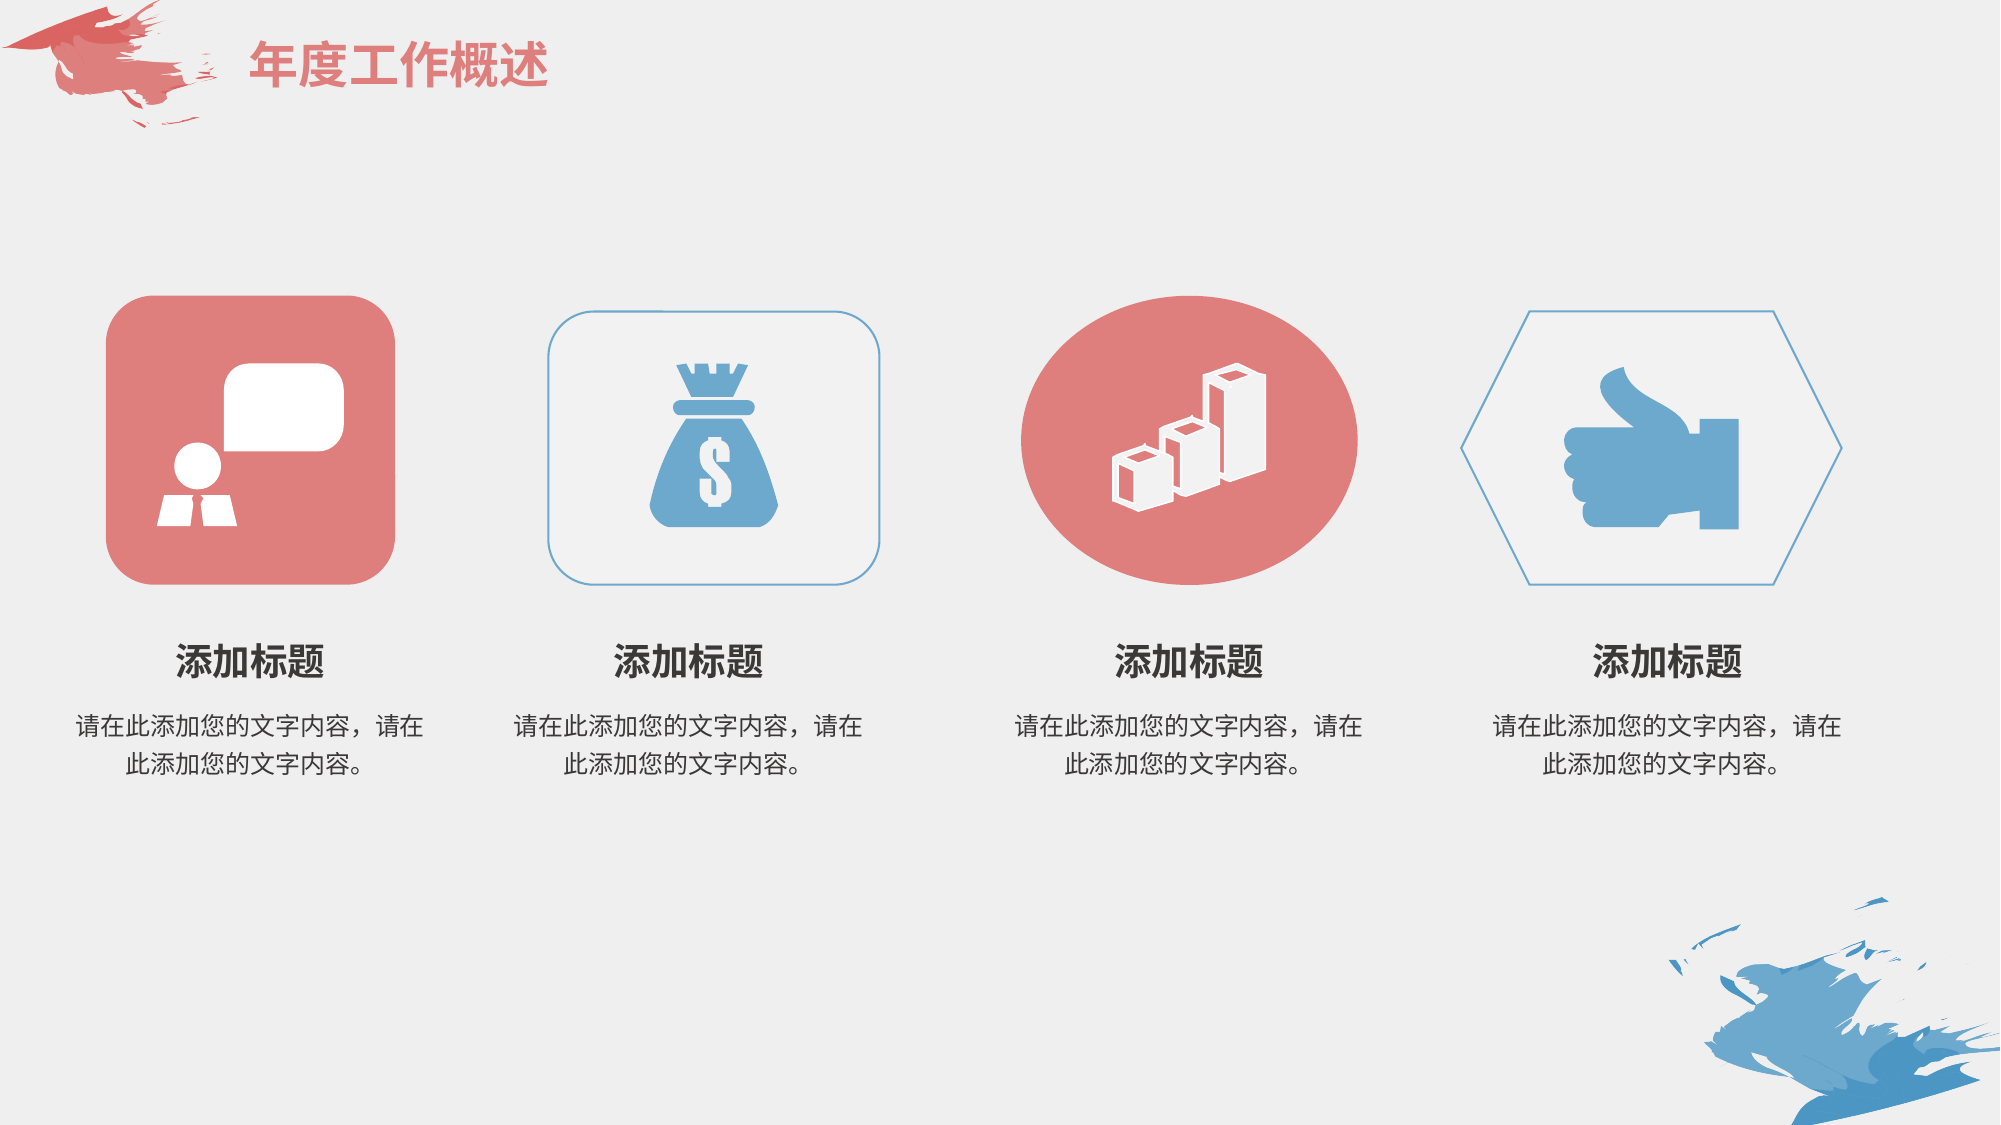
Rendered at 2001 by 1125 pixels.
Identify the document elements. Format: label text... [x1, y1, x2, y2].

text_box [548, 311, 880, 585]
text_box 请在此添加您的文字内容，请在此添加您的文字内容。 [498, 693, 880, 787]
text_box 添加标题 [1577, 630, 1759, 691]
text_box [105, 295, 395, 585]
picture [0, 0, 224, 128]
text_box 请在此添加您的文字内容，请在此添加您的文字内容。 [1477, 693, 1859, 787]
text_box 添加标题 [1099, 630, 1280, 691]
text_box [1021, 295, 1358, 585]
text_box 年度工作概述 [234, 25, 564, 101]
text_box 请在此添加您的文字内容，请在此添加您的文字内容。 [998, 693, 1380, 787]
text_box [1461, 311, 1842, 585]
picture [1668, 897, 2000, 1125]
text_box 添加标题 [598, 630, 779, 691]
text_box 添加标题 [160, 630, 341, 691]
text_box 请在此添加您的文字内容，请在此添加您的文字内容。 [59, 693, 441, 787]
